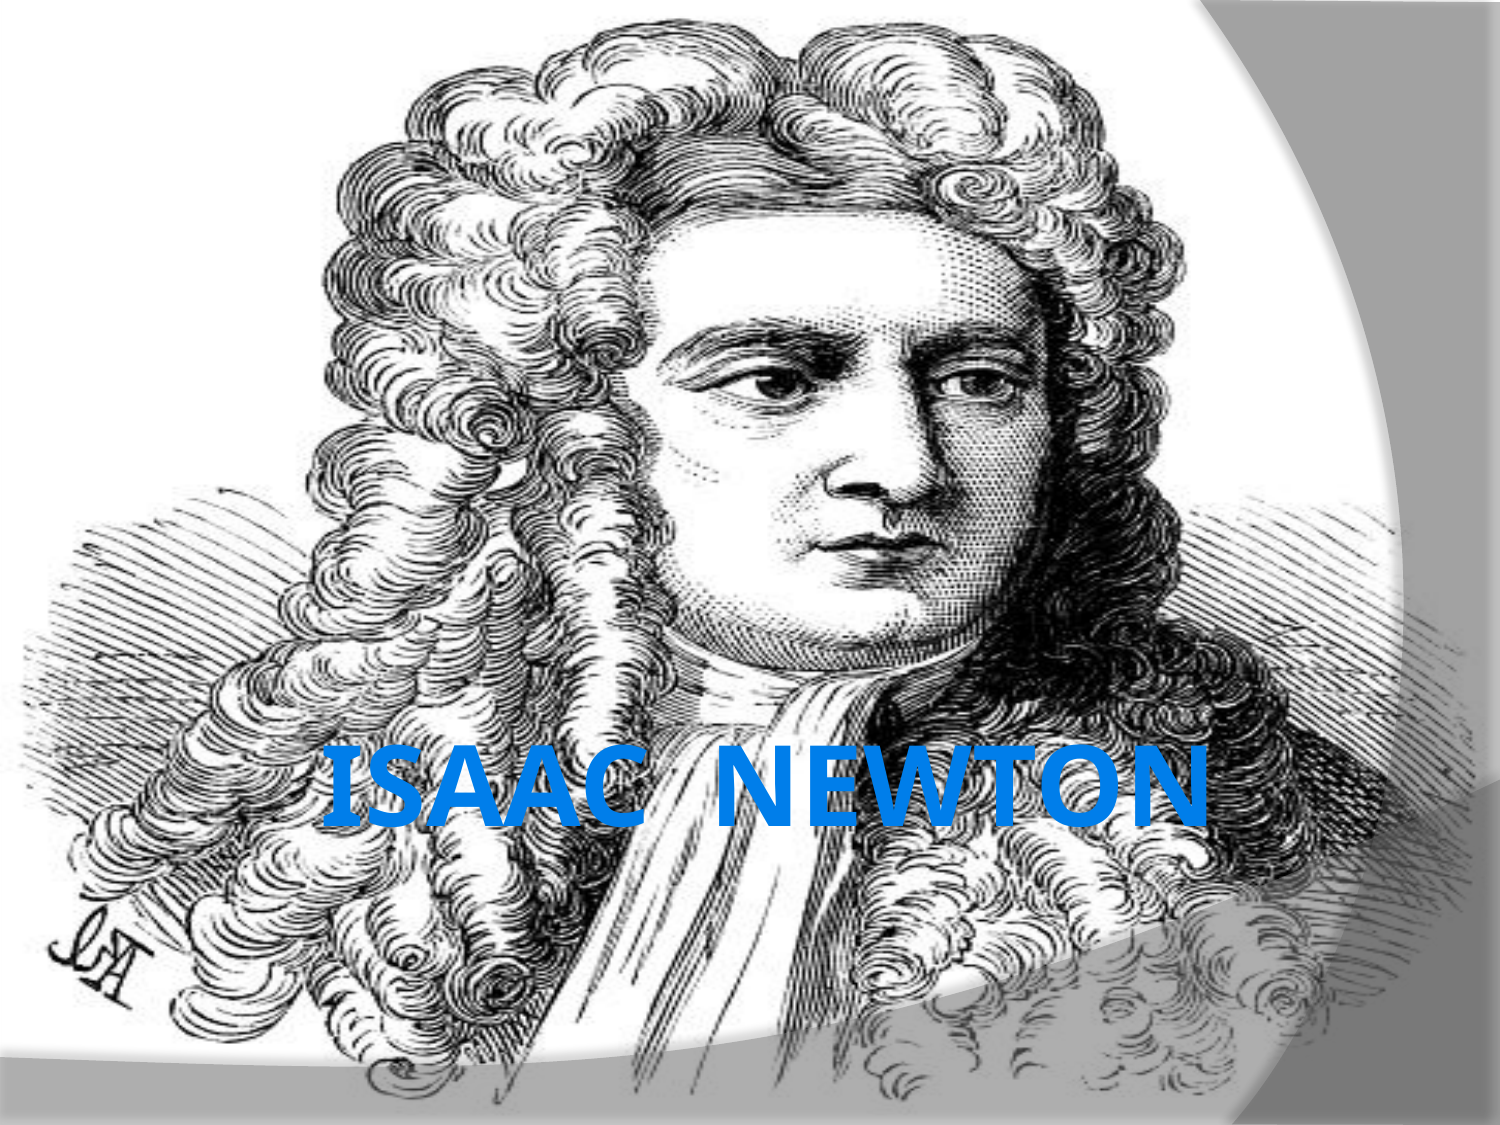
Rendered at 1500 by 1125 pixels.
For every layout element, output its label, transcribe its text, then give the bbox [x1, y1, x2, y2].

title ISAAC NEWTON [237, 549, 1300, 1013]
picture [0, 0, 1403, 1066]
